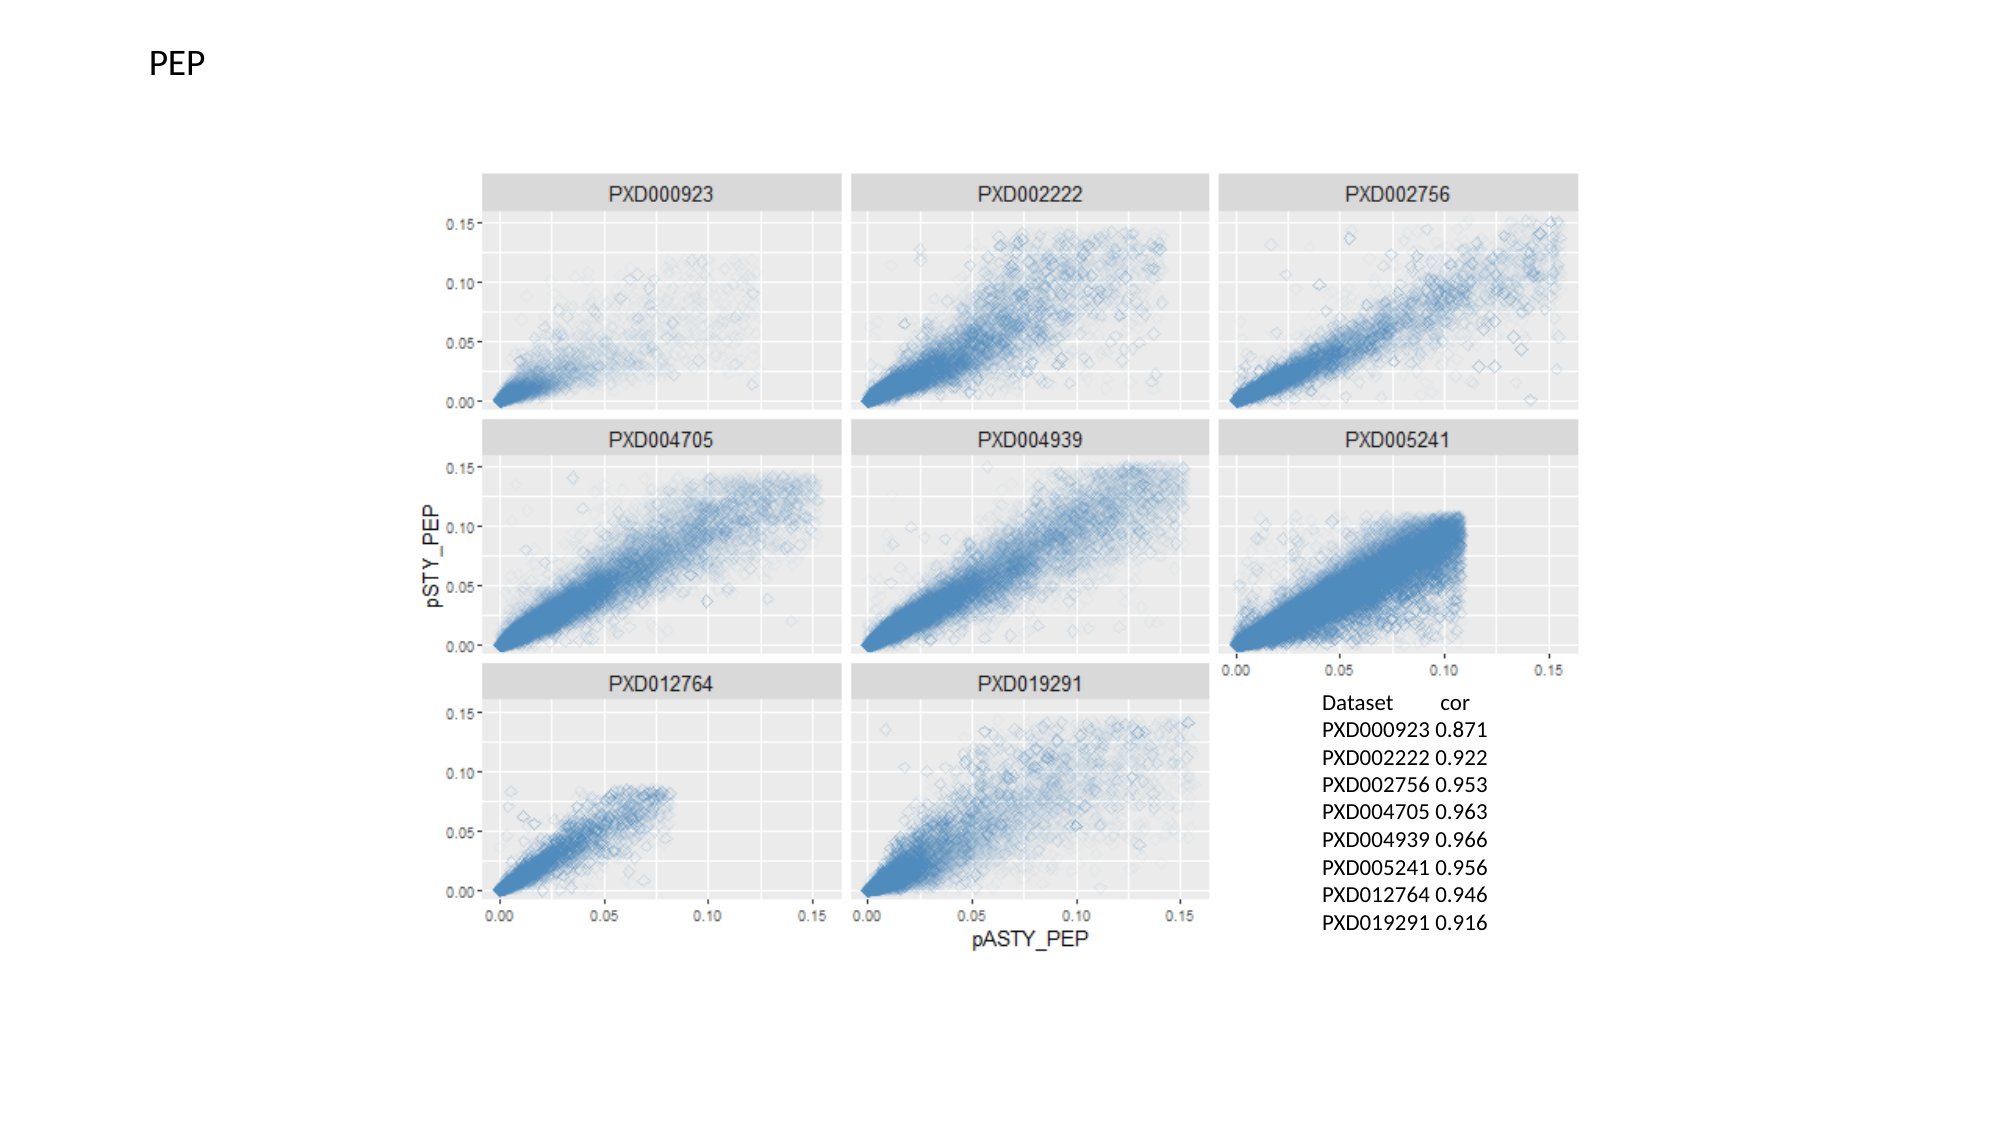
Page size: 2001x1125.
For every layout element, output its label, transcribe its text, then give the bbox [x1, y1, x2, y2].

text_box PEP [133, 30, 503, 91]
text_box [412, 166, 1588, 959]
